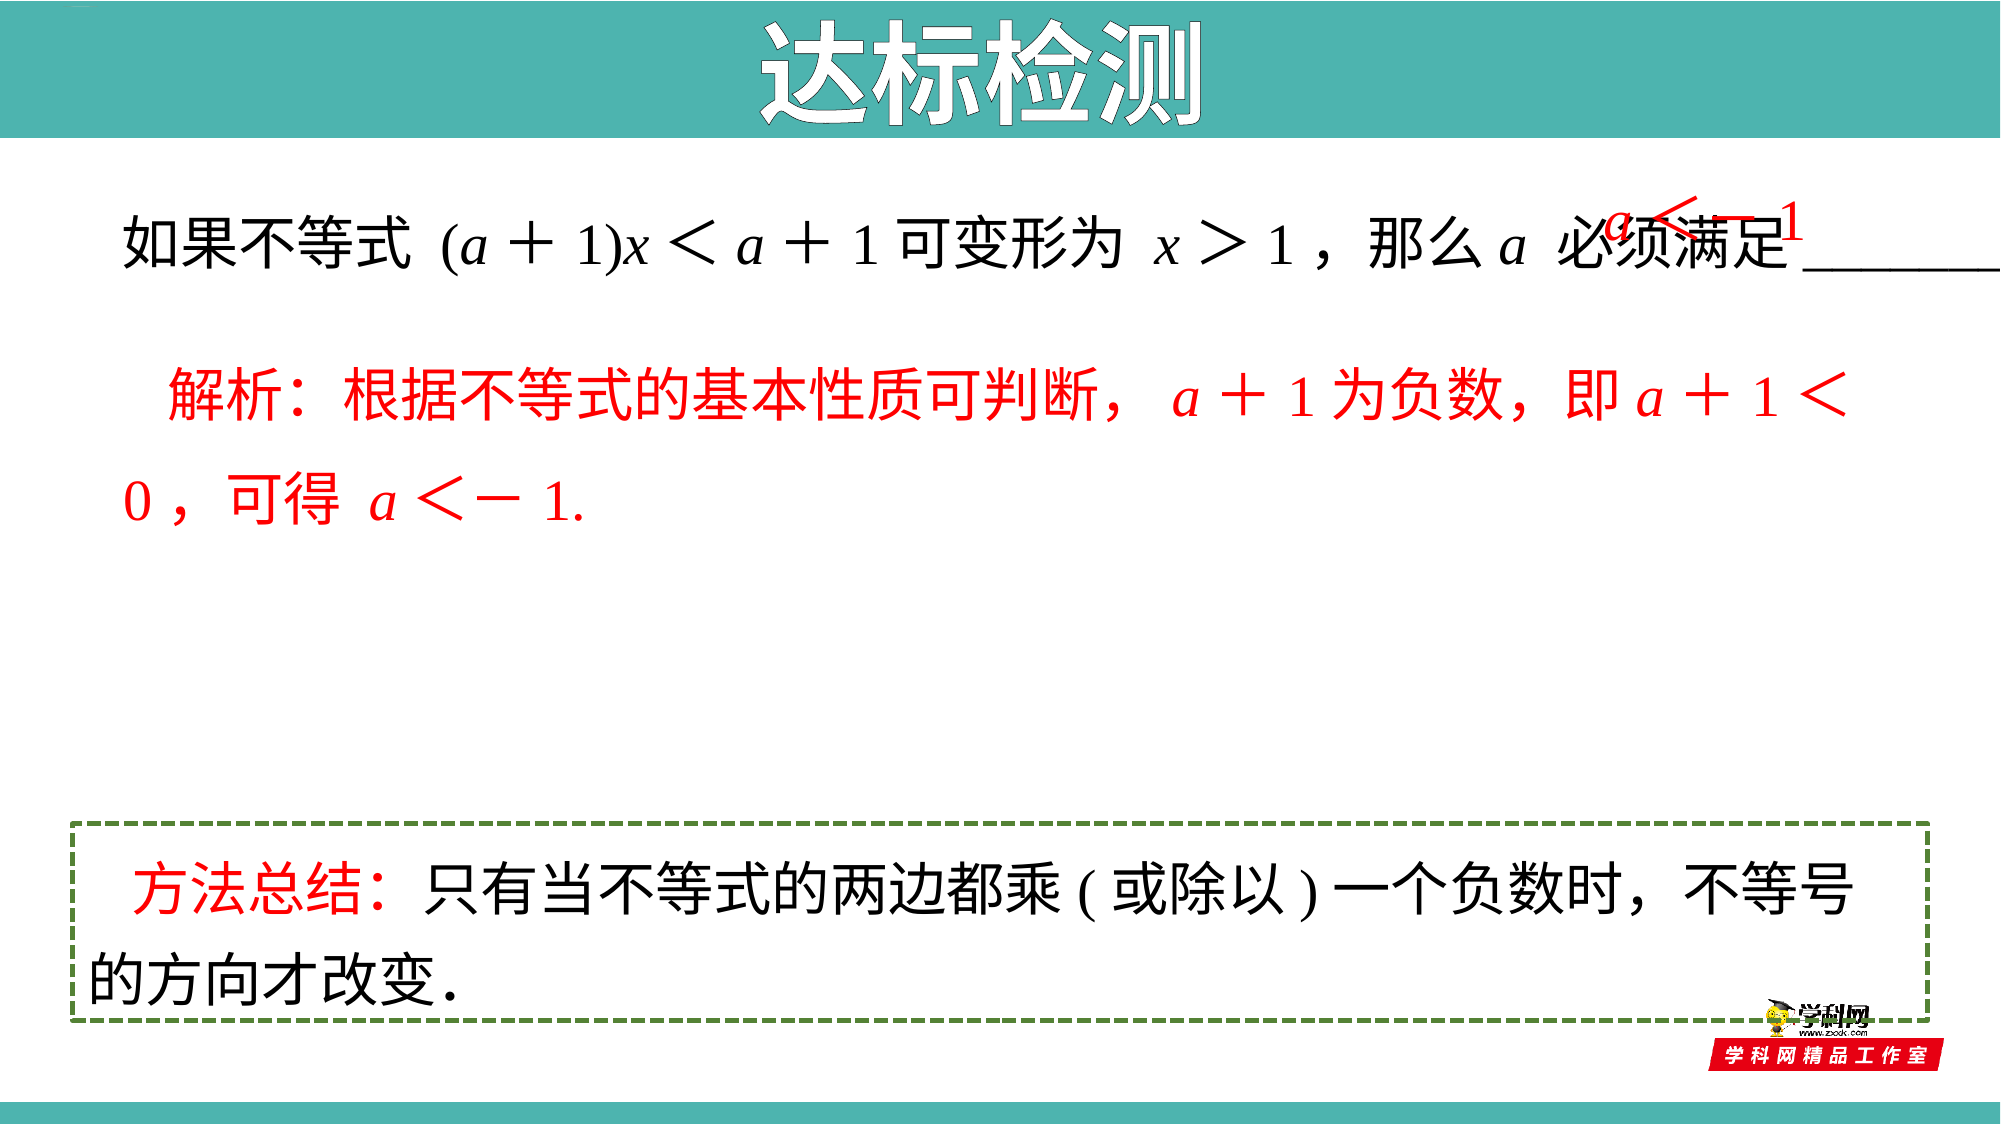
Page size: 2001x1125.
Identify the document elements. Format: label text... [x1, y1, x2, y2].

picture [0, 1, 2001, 1124]
text_box 如果不等式 (a＋1)x＜a＋1可变形为 x＞1，那么a 必须满足________. [63, 163, 2000, 284]
text_box 达标检测 [742, 0, 1223, 146]
text_box 解析：根据不等式的基本性质可判断，a＋1为负数，即a＋1＜0，可得 a＜－1. [108, 315, 1964, 540]
text_box 方法总结：只有当不等式的两边都乘(或除以)一个负数时，不等号的方向才改变． [72, 823, 1928, 1021]
text_box a＜－1 [1574, 174, 1822, 260]
